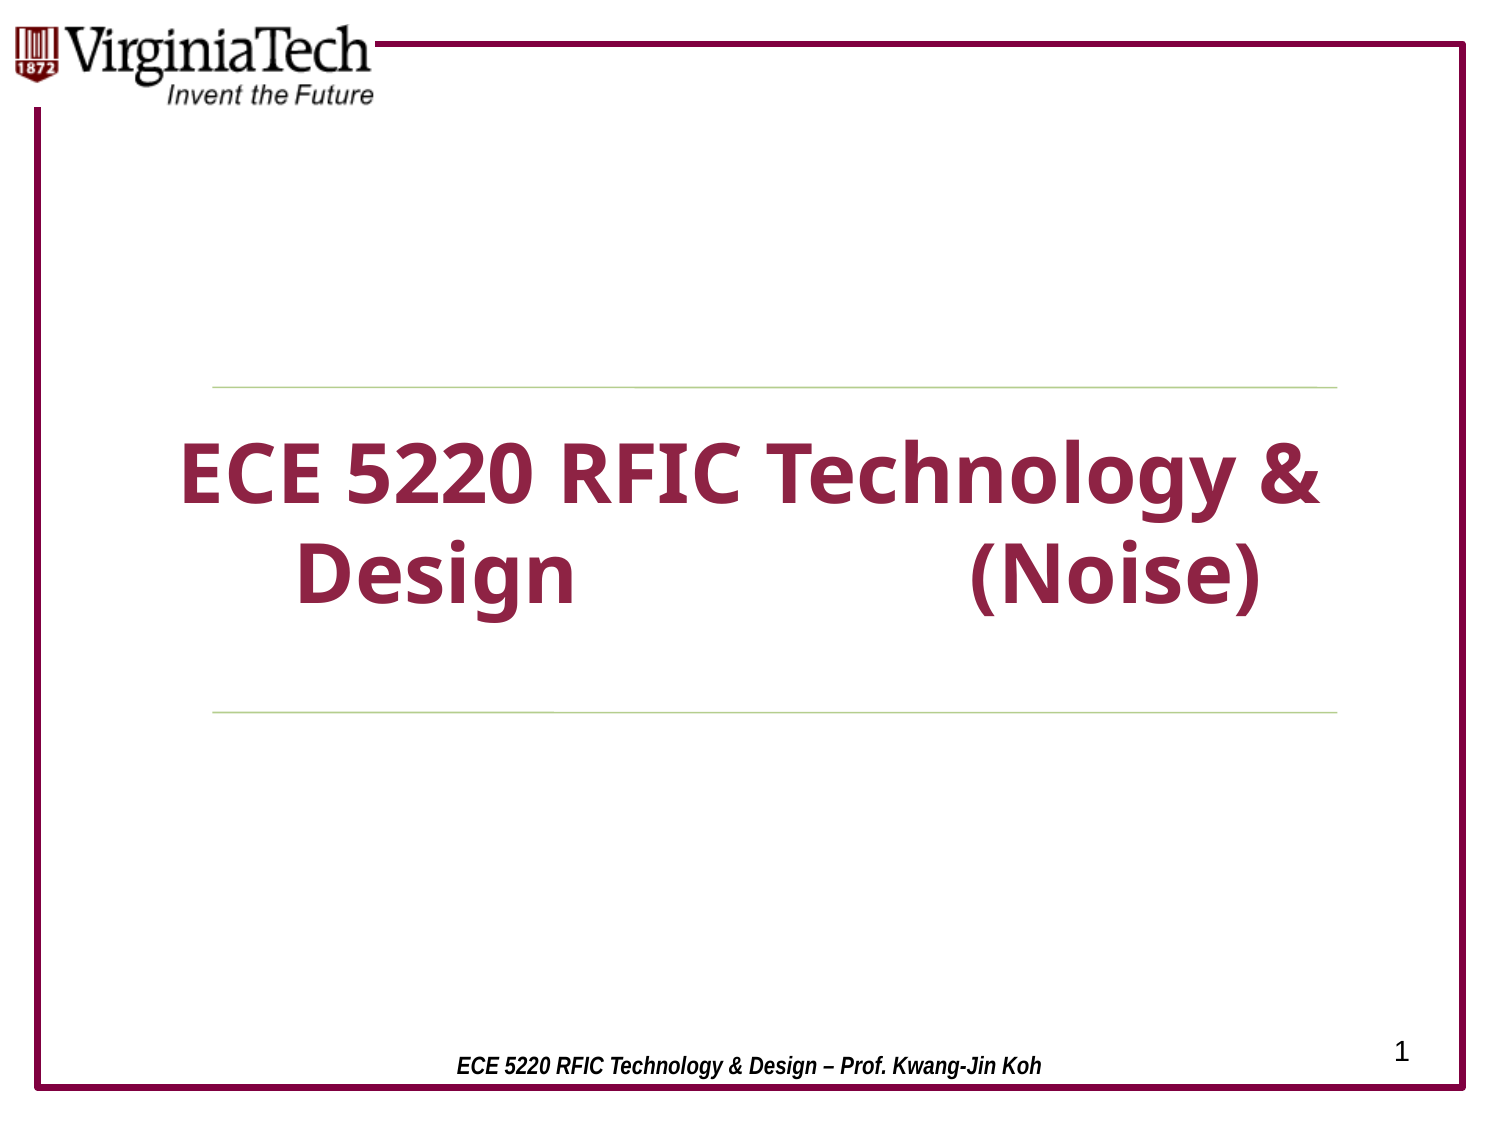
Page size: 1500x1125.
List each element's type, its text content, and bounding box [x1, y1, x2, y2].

slide_number 1 [1074, 1024, 1425, 1103]
picture [15, 24, 375, 107]
list ECE 5220 RFIC Technology & Design (Noise) [75, 412, 1425, 688]
